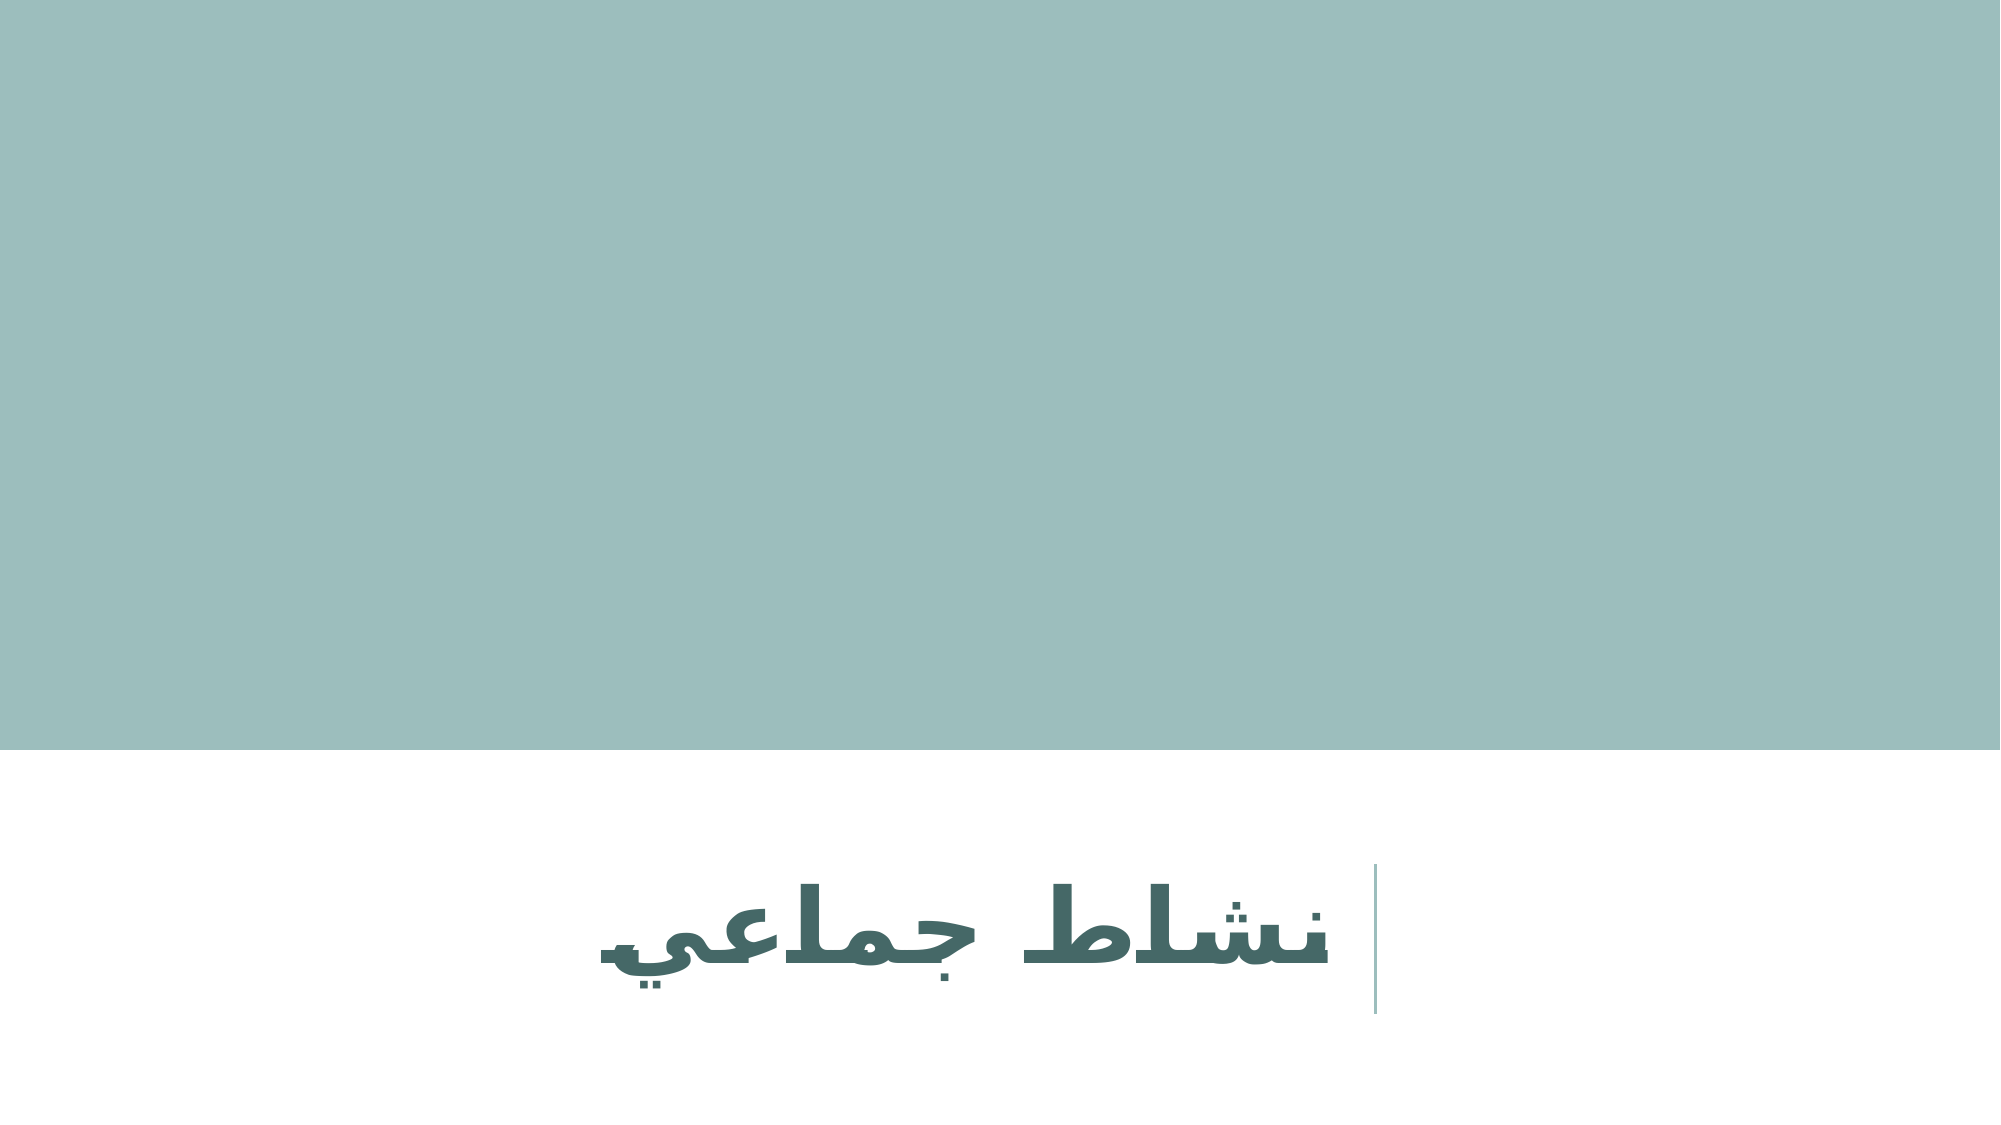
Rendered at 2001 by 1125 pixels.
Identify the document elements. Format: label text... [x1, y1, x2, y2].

title نشاط جماعي [75, 813, 1350, 1054]
